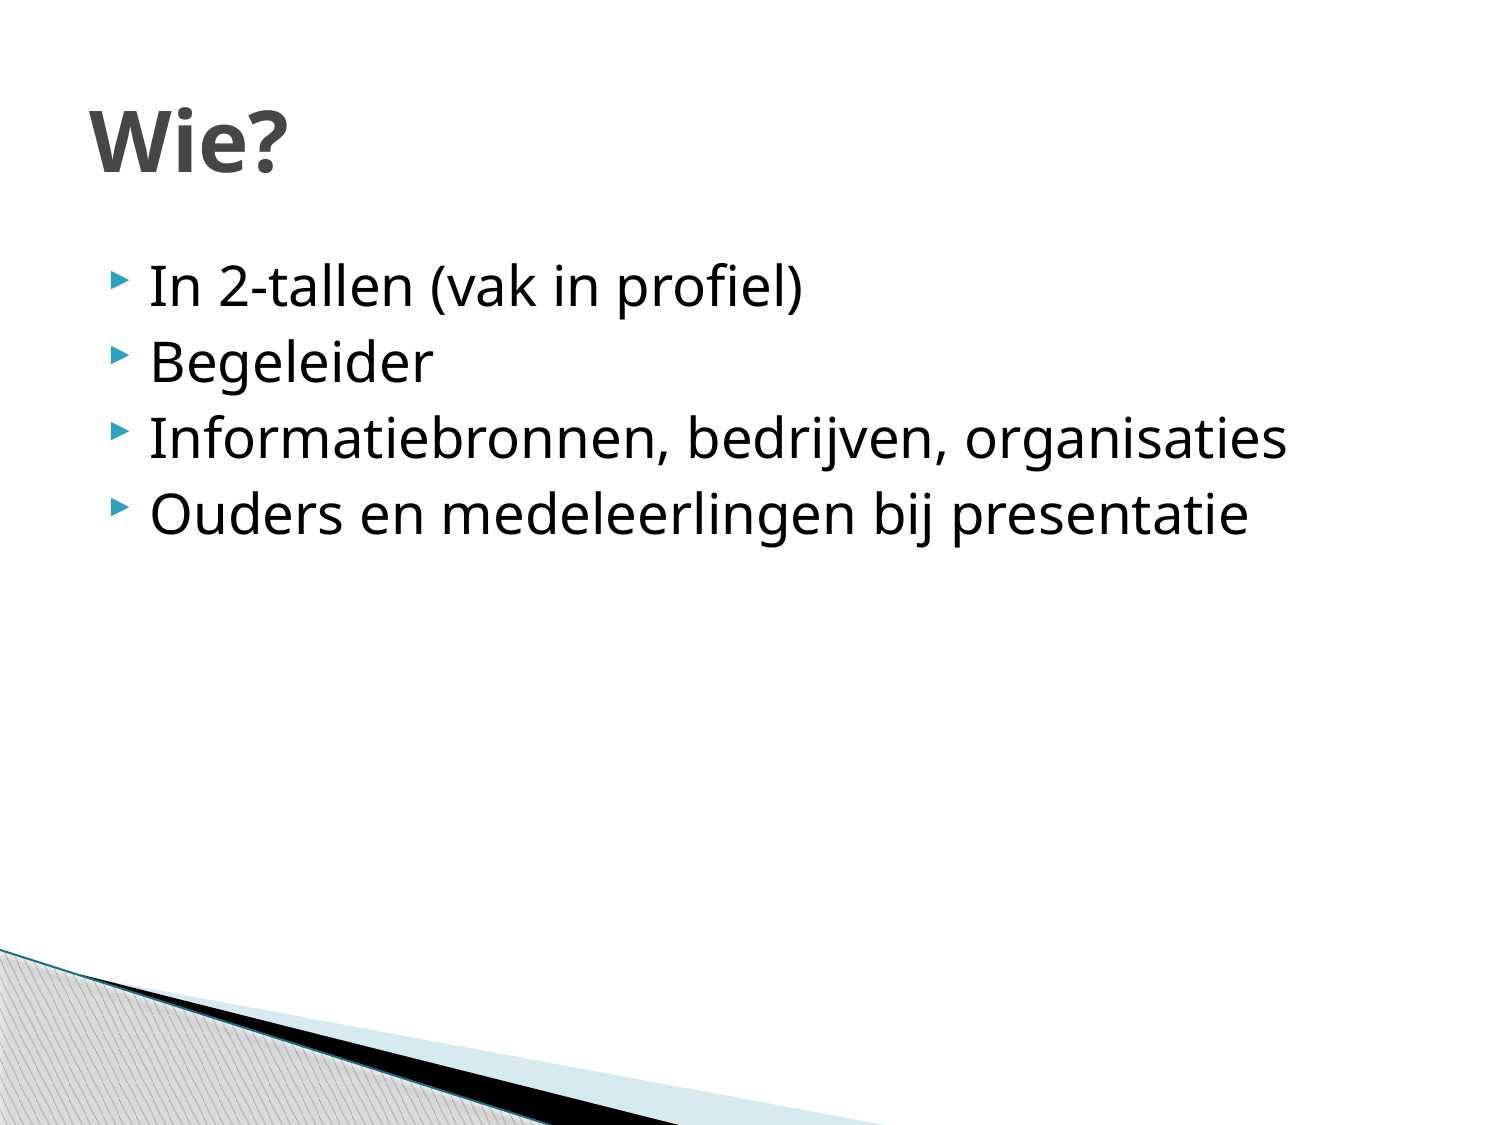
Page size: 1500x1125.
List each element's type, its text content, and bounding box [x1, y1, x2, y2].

title Wie? [75, 45, 1425, 233]
list In 2-tallen (vak in profiel) Begeleider Informatiebronnen, bedrijven, organisaties Ouders en medeleerlingen bij presentatie [75, 243, 1425, 986]
